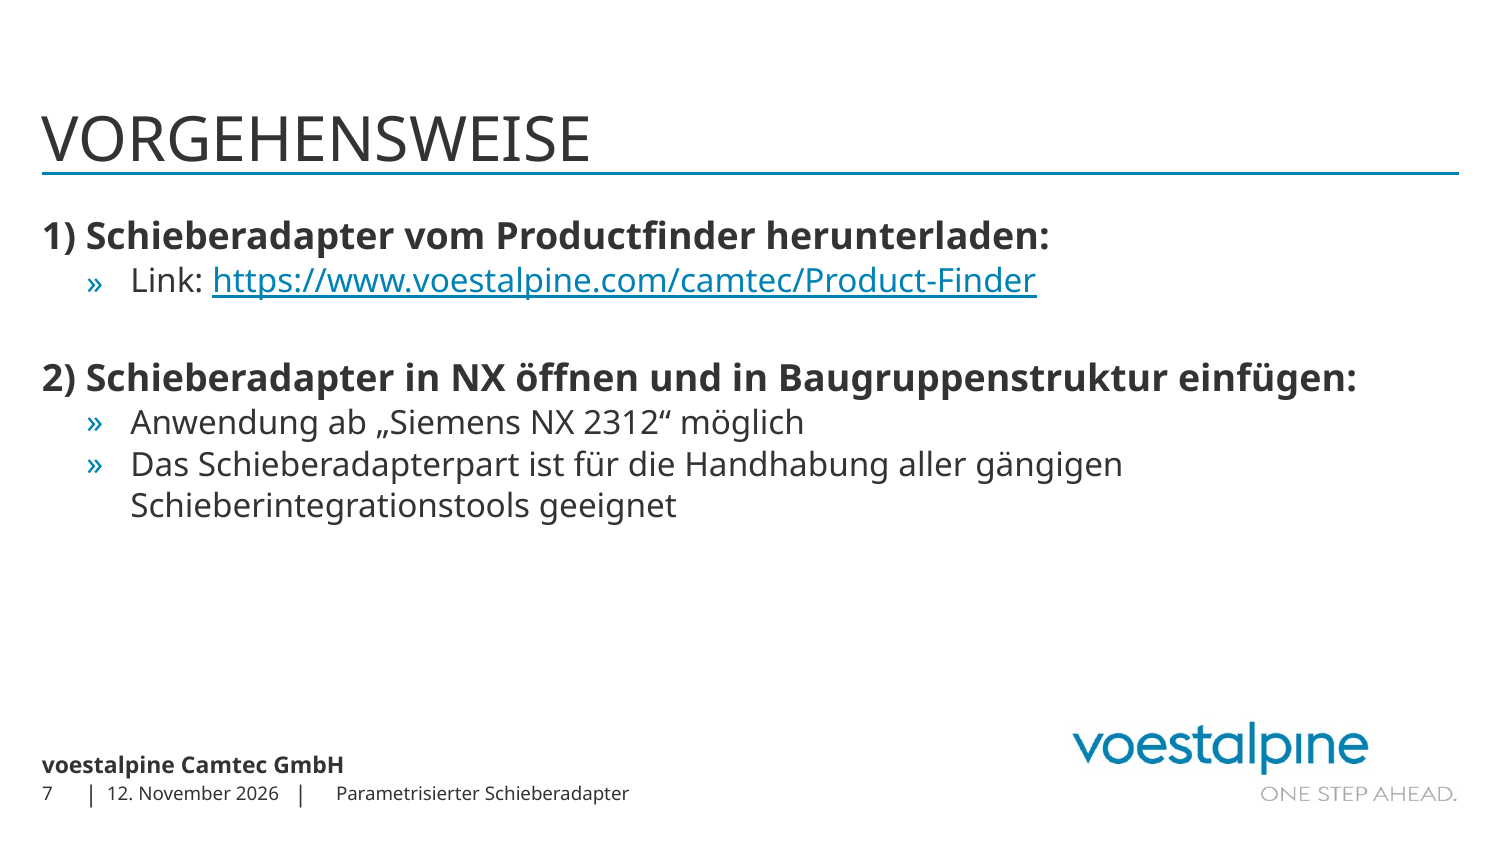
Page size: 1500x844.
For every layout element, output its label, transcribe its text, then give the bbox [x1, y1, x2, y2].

title VORGEHENSWEISE [41, 28, 1459, 175]
slide_number 11. März 2025 [89, 772, 297, 818]
slide_number 7 [41, 772, 89, 818]
picture [1052, 700, 1500, 844]
footer Parametrisierter Schieberadapter [321, 772, 1005, 818]
list 1) Schieberadapter vom Productfinder herunterladen: Link: https://www.voestalpine.com/camtec/Product-Finder 2) Schieberadapter in NX öffnen und in Baugruppenstruktur einfügen: Anwendung ab „Siemens NX 2312“ möglich Das Schieberadapterpart ist für die Handhabung aller gängigen Schieberintegrationstools geeignet [41, 209, 1459, 709]
